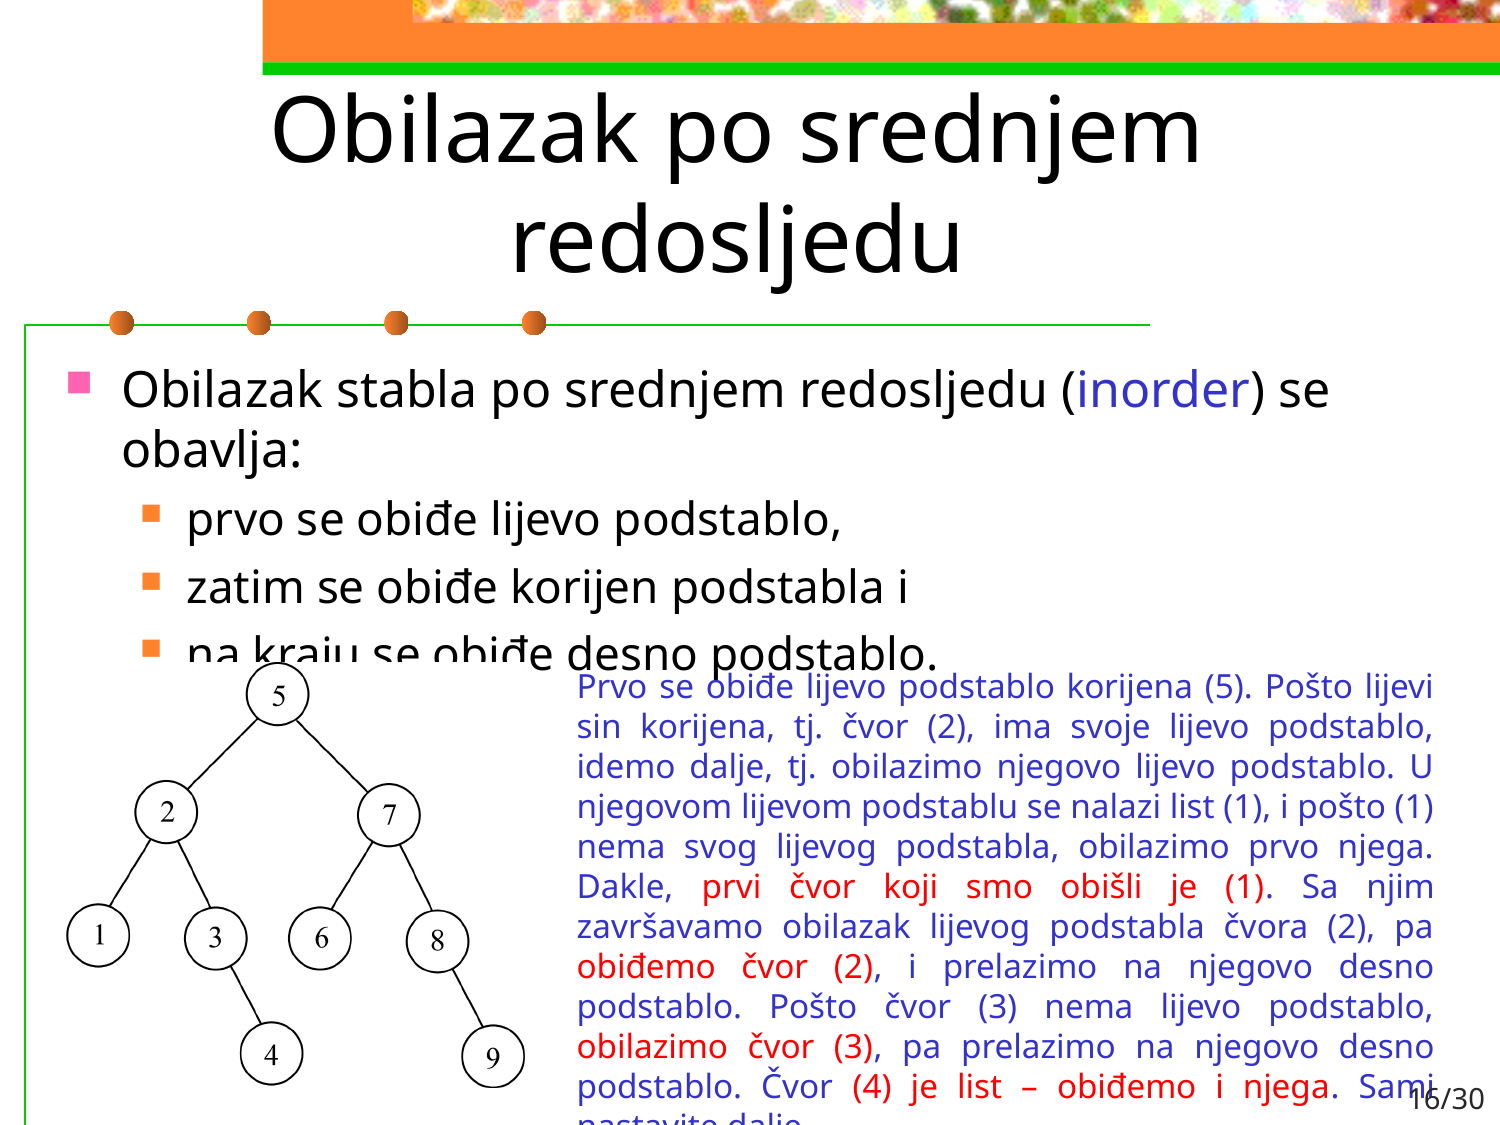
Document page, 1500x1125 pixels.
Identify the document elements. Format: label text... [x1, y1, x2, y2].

picture [66, 662, 526, 1088]
list Obilazak stabla po srednjem redosljedu (inorder) se obavlja: prvo se obiđe lijevo podstablo, zatim se obiđe korijen podstabla i na kraju se obiđe desno podstablo. [50, 350, 1475, 713]
text_box 16/30 [1374, 1072, 1500, 1123]
text_box Prvo se obiđe lijevo podstablo korijena (5). Pošto lijevi sin korijena, tj. čvor (2), ima svoje lijevo podstablo, idemo dalje, tj. obilazimo njegovo lijevo podstablo. U njegovom lijevom podstablu se nalazi list (1), i pošto (1) nema svog lijevog podstabla, obilazimo prvo njega. Dakle, prvi čvor koji smo obišli je (1). Sa njim završavamo obilazak lijevog podstabla čvora (2), pa obiđemo čvor (2), i prelazimo na njegovo desno podstablo. Pošto čvor (3) nema lijevo podstablo, obilazimo čvor (3), pa prelazimo na njegovo desno podstablo. Čvor (4) je list – obiđemo i njega. Sami nastavite dalje. [561, 658, 1450, 1125]
title Obilazak po srednjem redosljedu [24, 87, 1450, 275]
picture [412, 0, 1500, 23]
